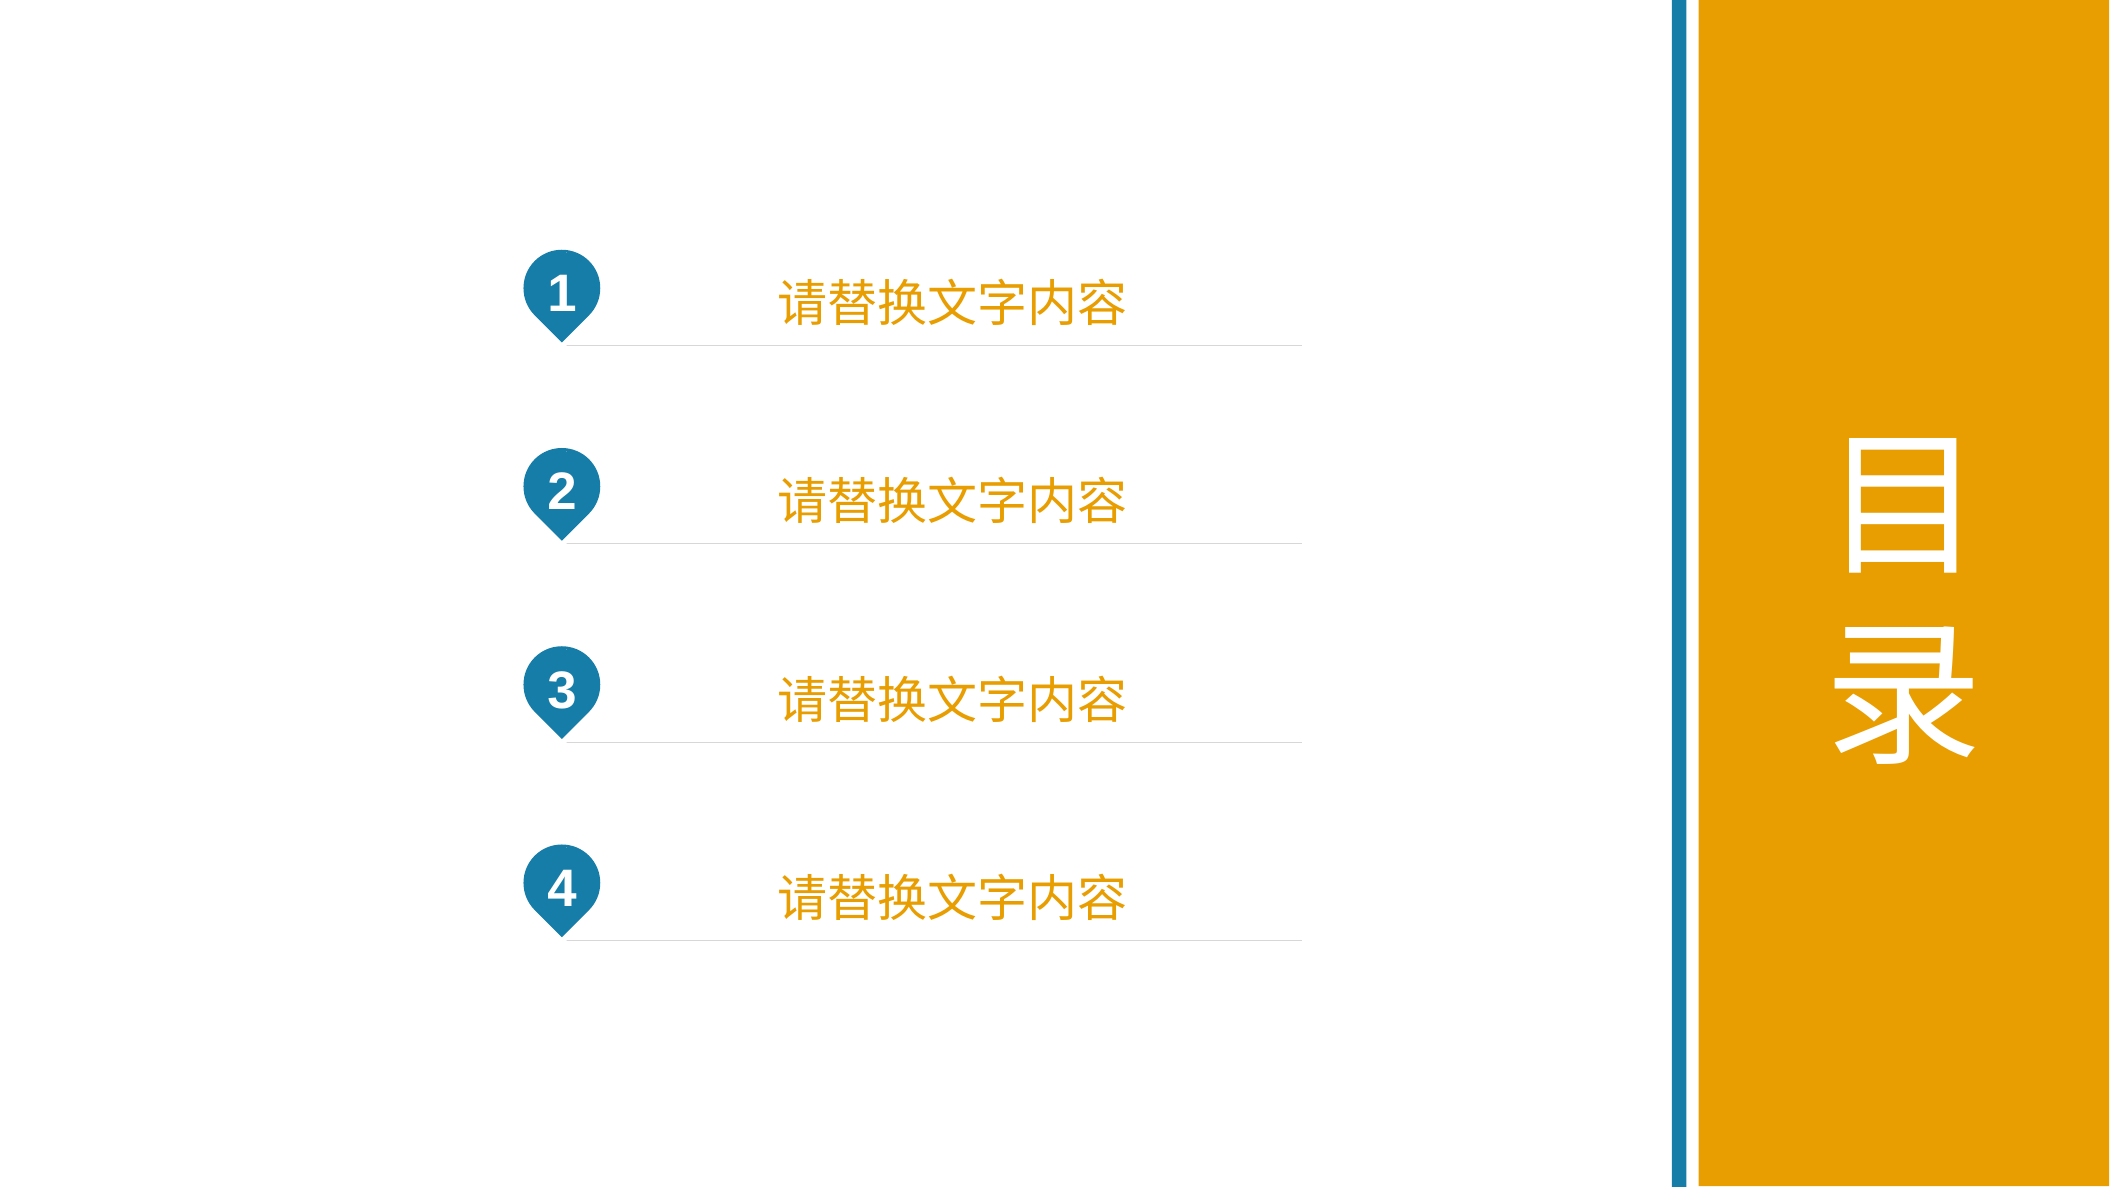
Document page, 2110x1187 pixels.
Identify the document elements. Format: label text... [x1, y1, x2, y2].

text_box 3 [523, 646, 601, 739]
text_box 4 [523, 844, 601, 938]
text_box [1671, 0, 1687, 1187]
text_box 目 录 [1698, 0, 2110, 1187]
text_box 2 [523, 447, 601, 541]
text_box 1 [523, 249, 601, 343]
